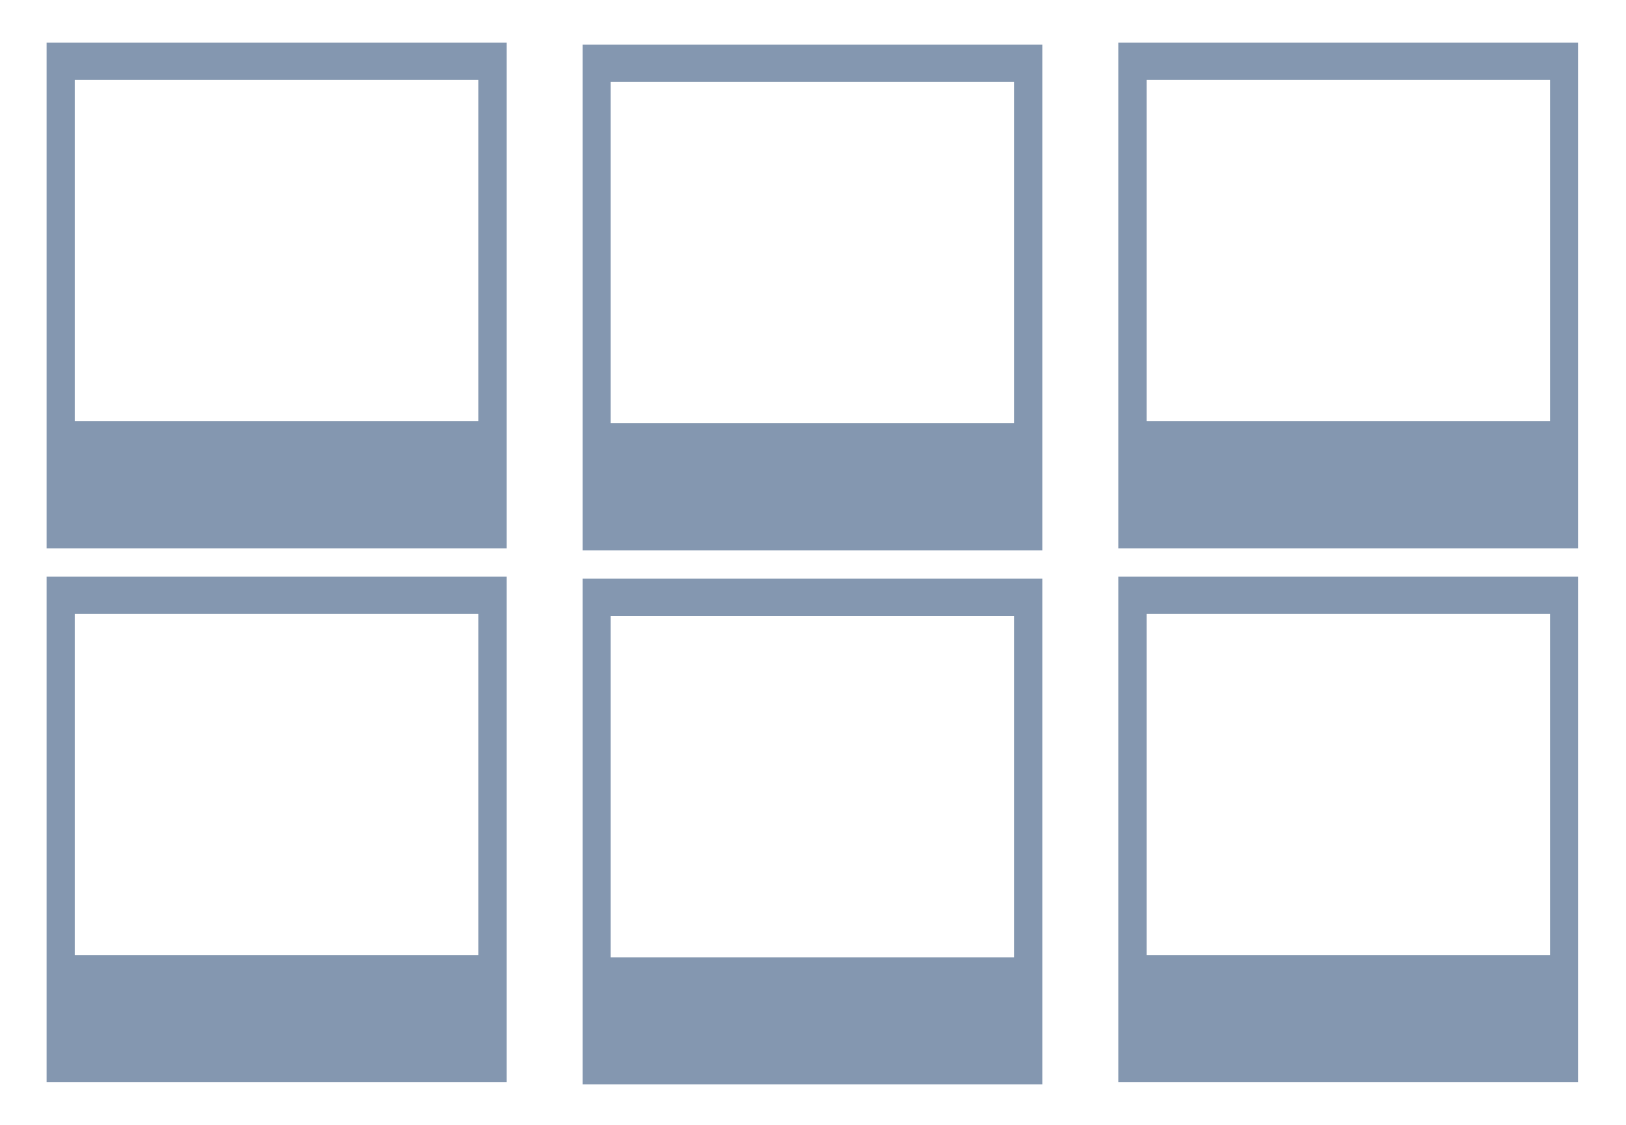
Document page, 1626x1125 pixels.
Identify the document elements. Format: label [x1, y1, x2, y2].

text_box [46, 576, 507, 1083]
text_box [1118, 42, 1579, 549]
text_box [582, 578, 1043, 1085]
text_box [46, 42, 507, 549]
text_box [1118, 576, 1579, 1083]
text_box [582, 44, 1043, 551]
